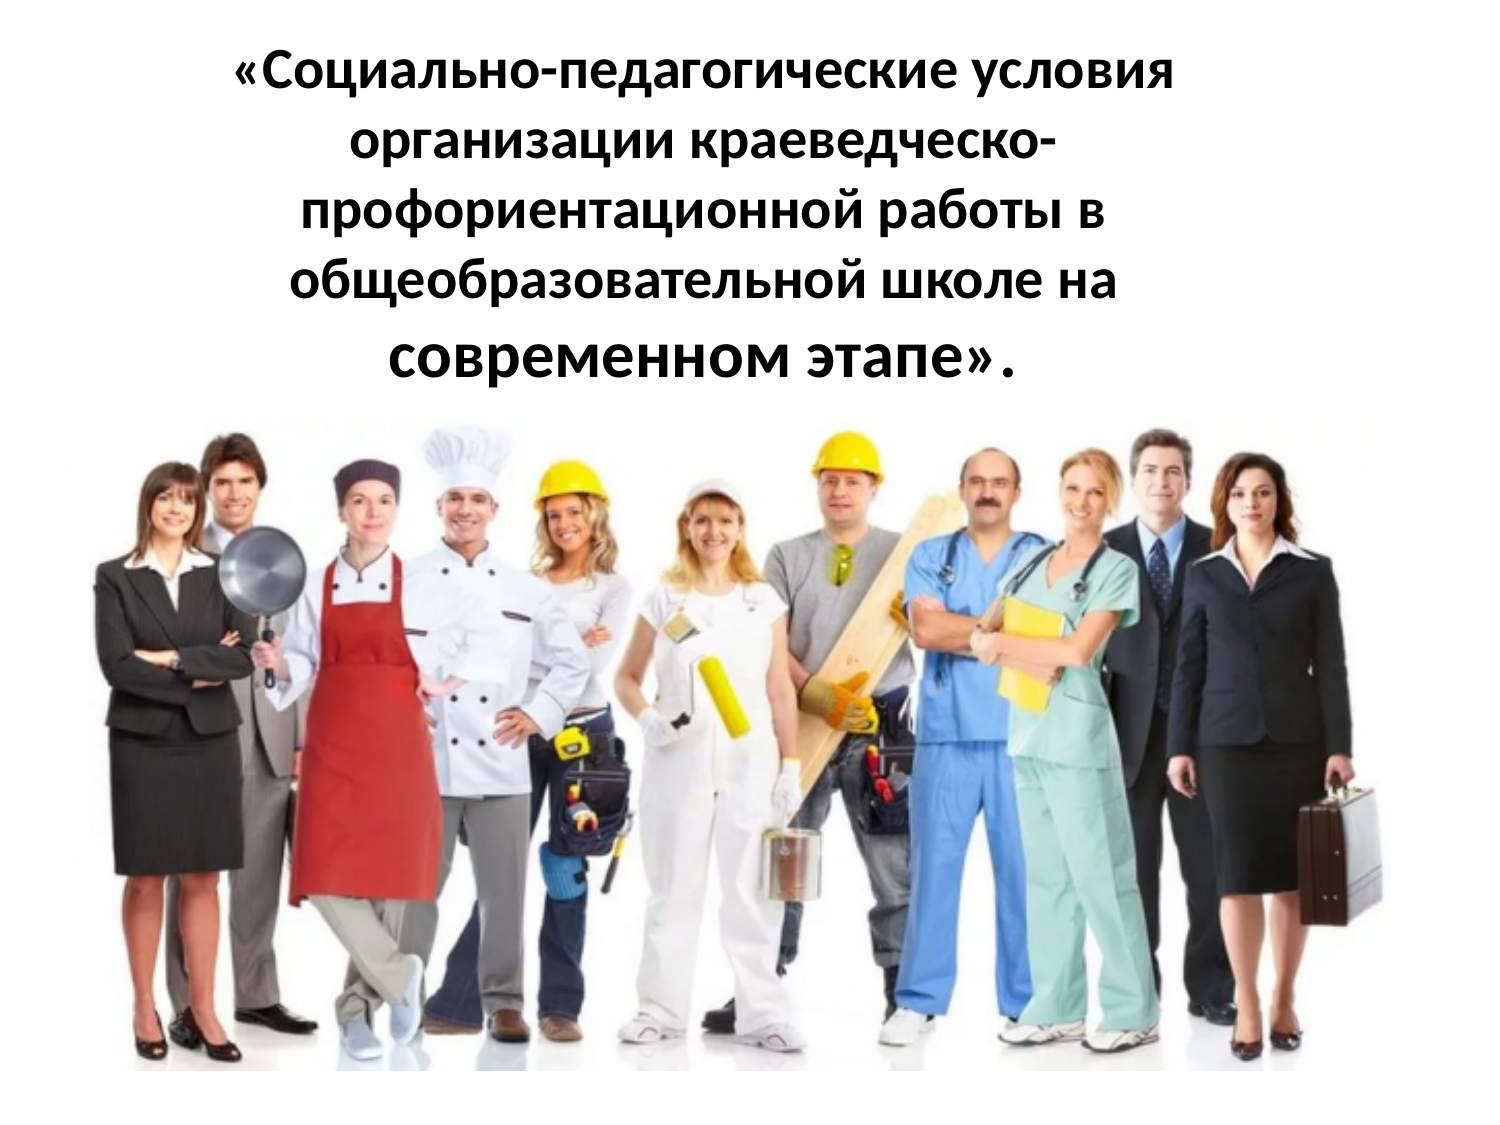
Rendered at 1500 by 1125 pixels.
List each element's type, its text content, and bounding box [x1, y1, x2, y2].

picture [67, 420, 1391, 1071]
title «Социально-педагогические условия организации краеведческо-профориентационной работы в общеобразовательной школе на современном этапе». [66, 90, 1341, 332]
